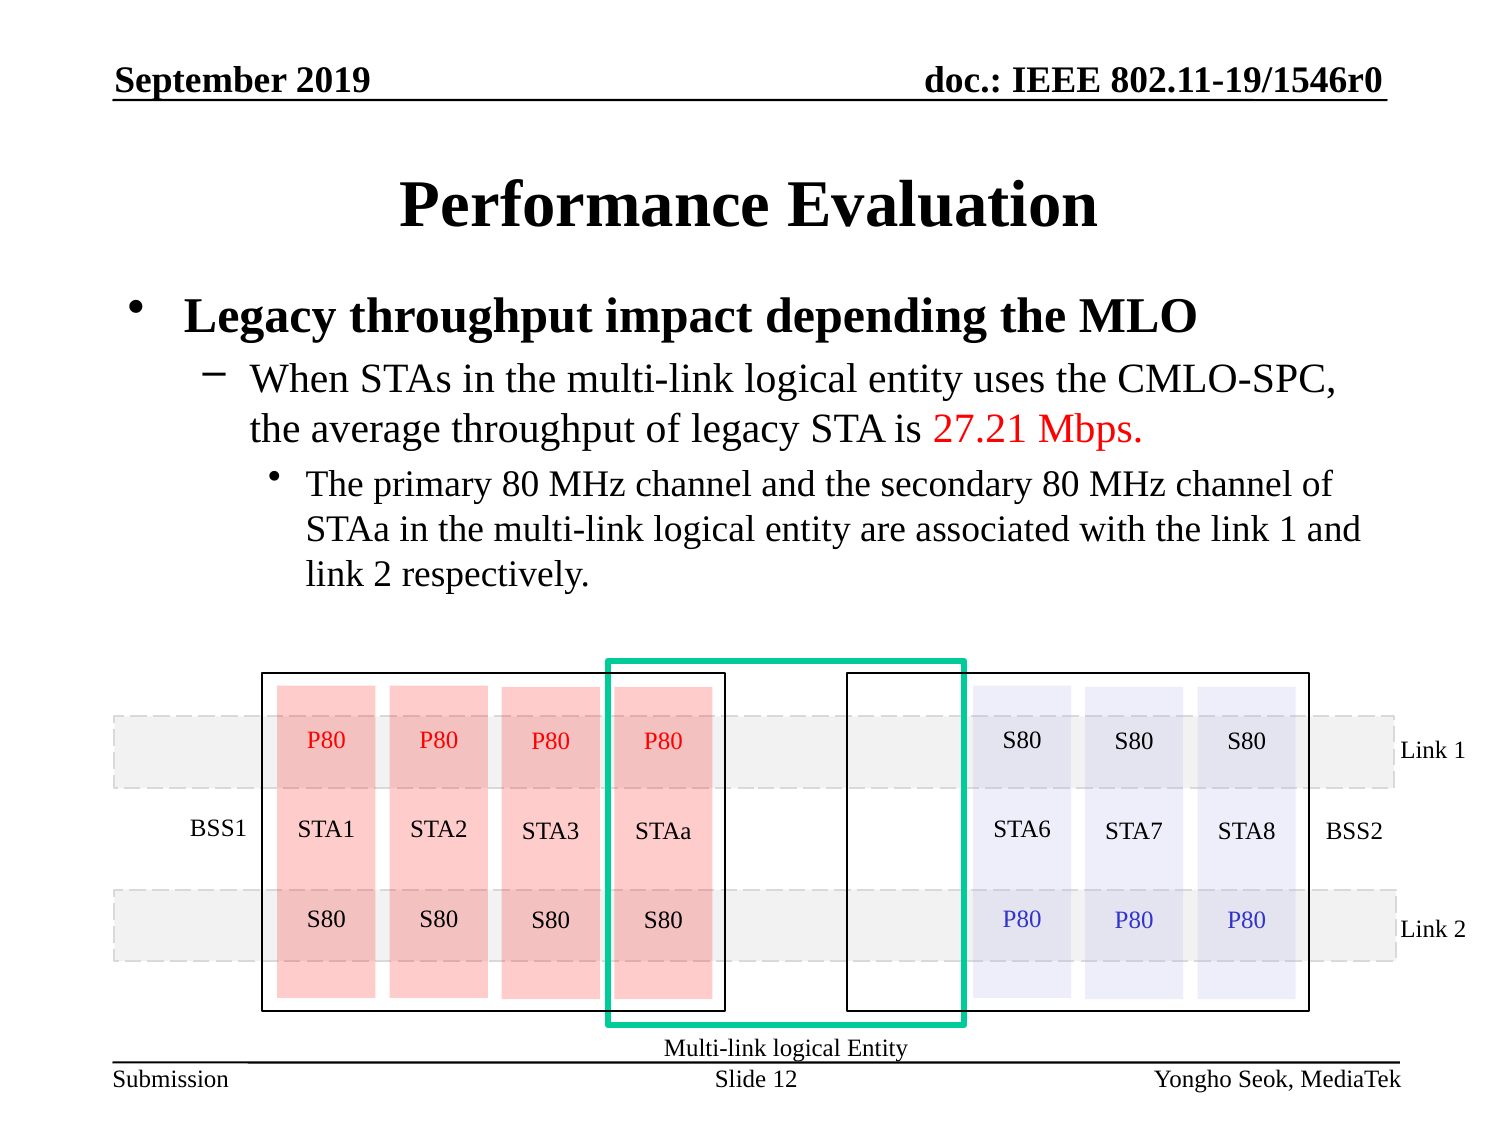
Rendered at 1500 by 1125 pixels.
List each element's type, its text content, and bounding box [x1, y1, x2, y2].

text_box [1310, 889, 1396, 962]
text_box [262, 673, 725, 1011]
text_box Link 1 [1385, 726, 1482, 771]
text_box BSS2 [1311, 806, 1399, 852]
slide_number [114, 54, 374, 101]
text_box [114, 716, 262, 789]
footer Yongho Seok, MediaTek [1150, 1061, 1402, 1093]
text_box [846, 673, 1310, 1011]
text_box Multi-link logical Entity [607, 1024, 965, 1099]
title Performance Evaluation [0, 112, 1500, 288]
text_box [607, 660, 965, 1024]
text_box BSS1 [175, 804, 263, 849]
text_box Link 2 [1385, 904, 1482, 950]
text_box [114, 889, 262, 962]
list Legacy throughput impact depending the MLO When STAs in the multi-link logical entity uses the CMLO-SPC, the average throughput of legacy STA is 27.21 Mbps. The primary 80 MHz channel and the secondary 80 MHz channel of STAa in the multi-link logical entity are associated with the link 1 and link 2 respectively. [112, 288, 1388, 951]
text_box [1310, 716, 1395, 789]
